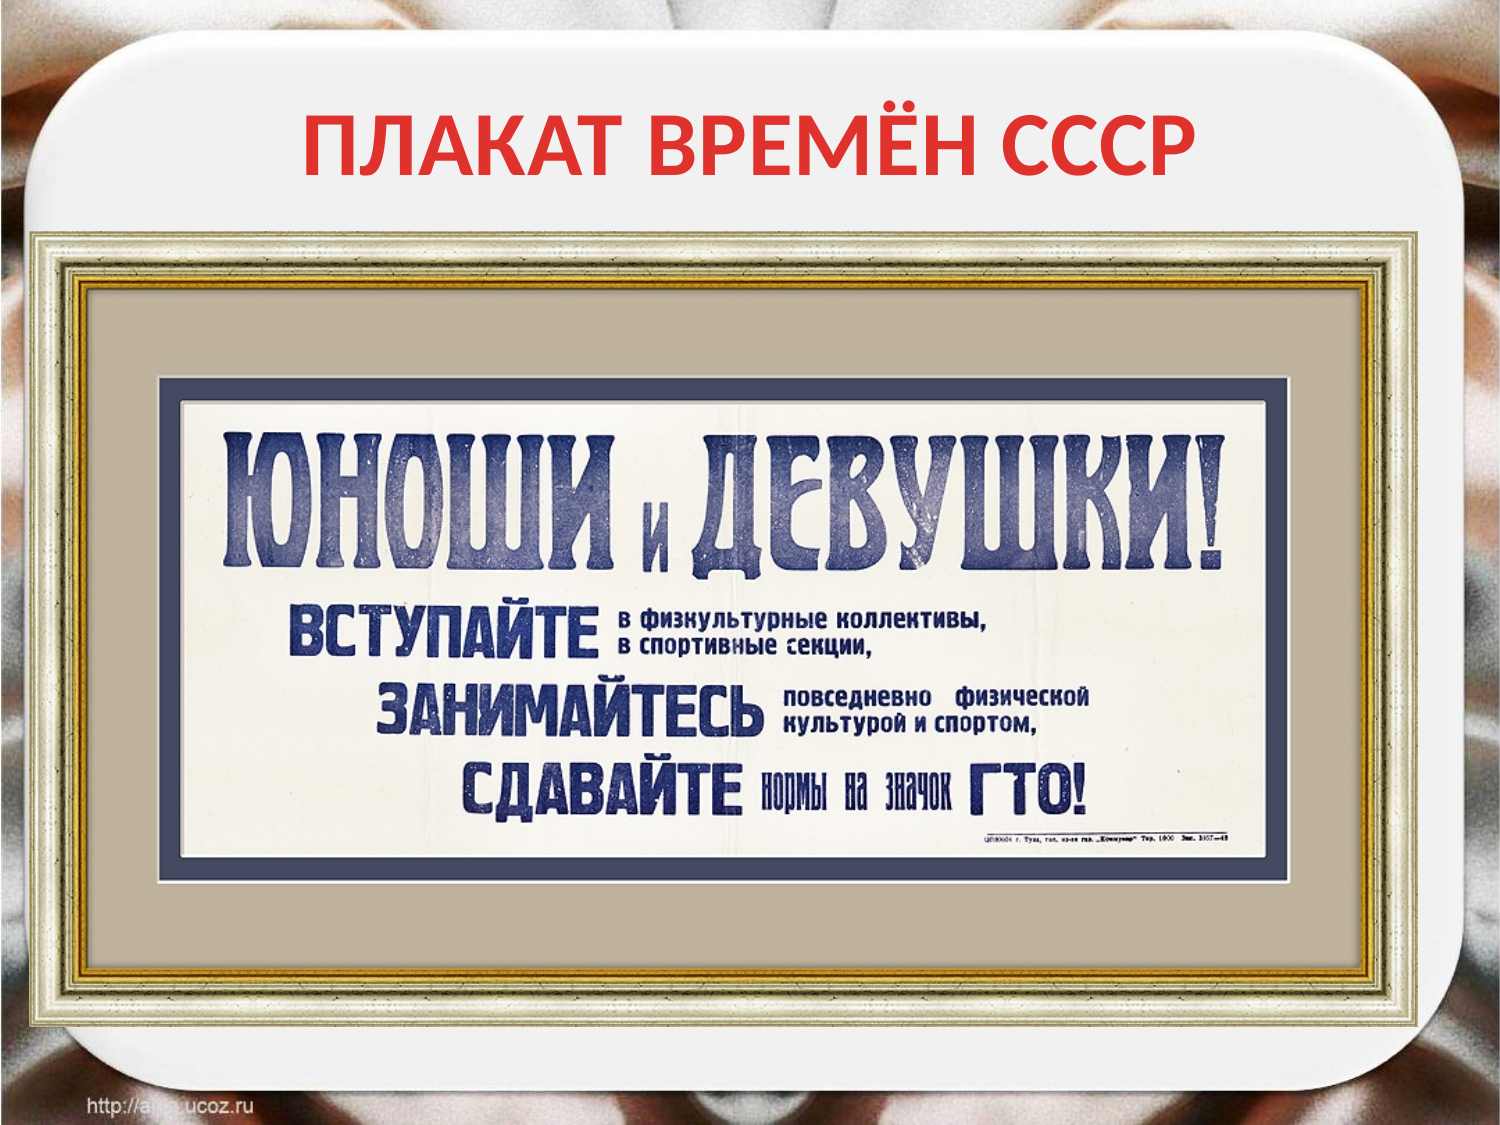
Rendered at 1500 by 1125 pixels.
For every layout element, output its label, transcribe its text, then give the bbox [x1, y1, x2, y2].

title ПЛАКАТ ВРЕМЁН СССР [75, 45, 1425, 233]
picture [0, 0, 1500, 1125]
